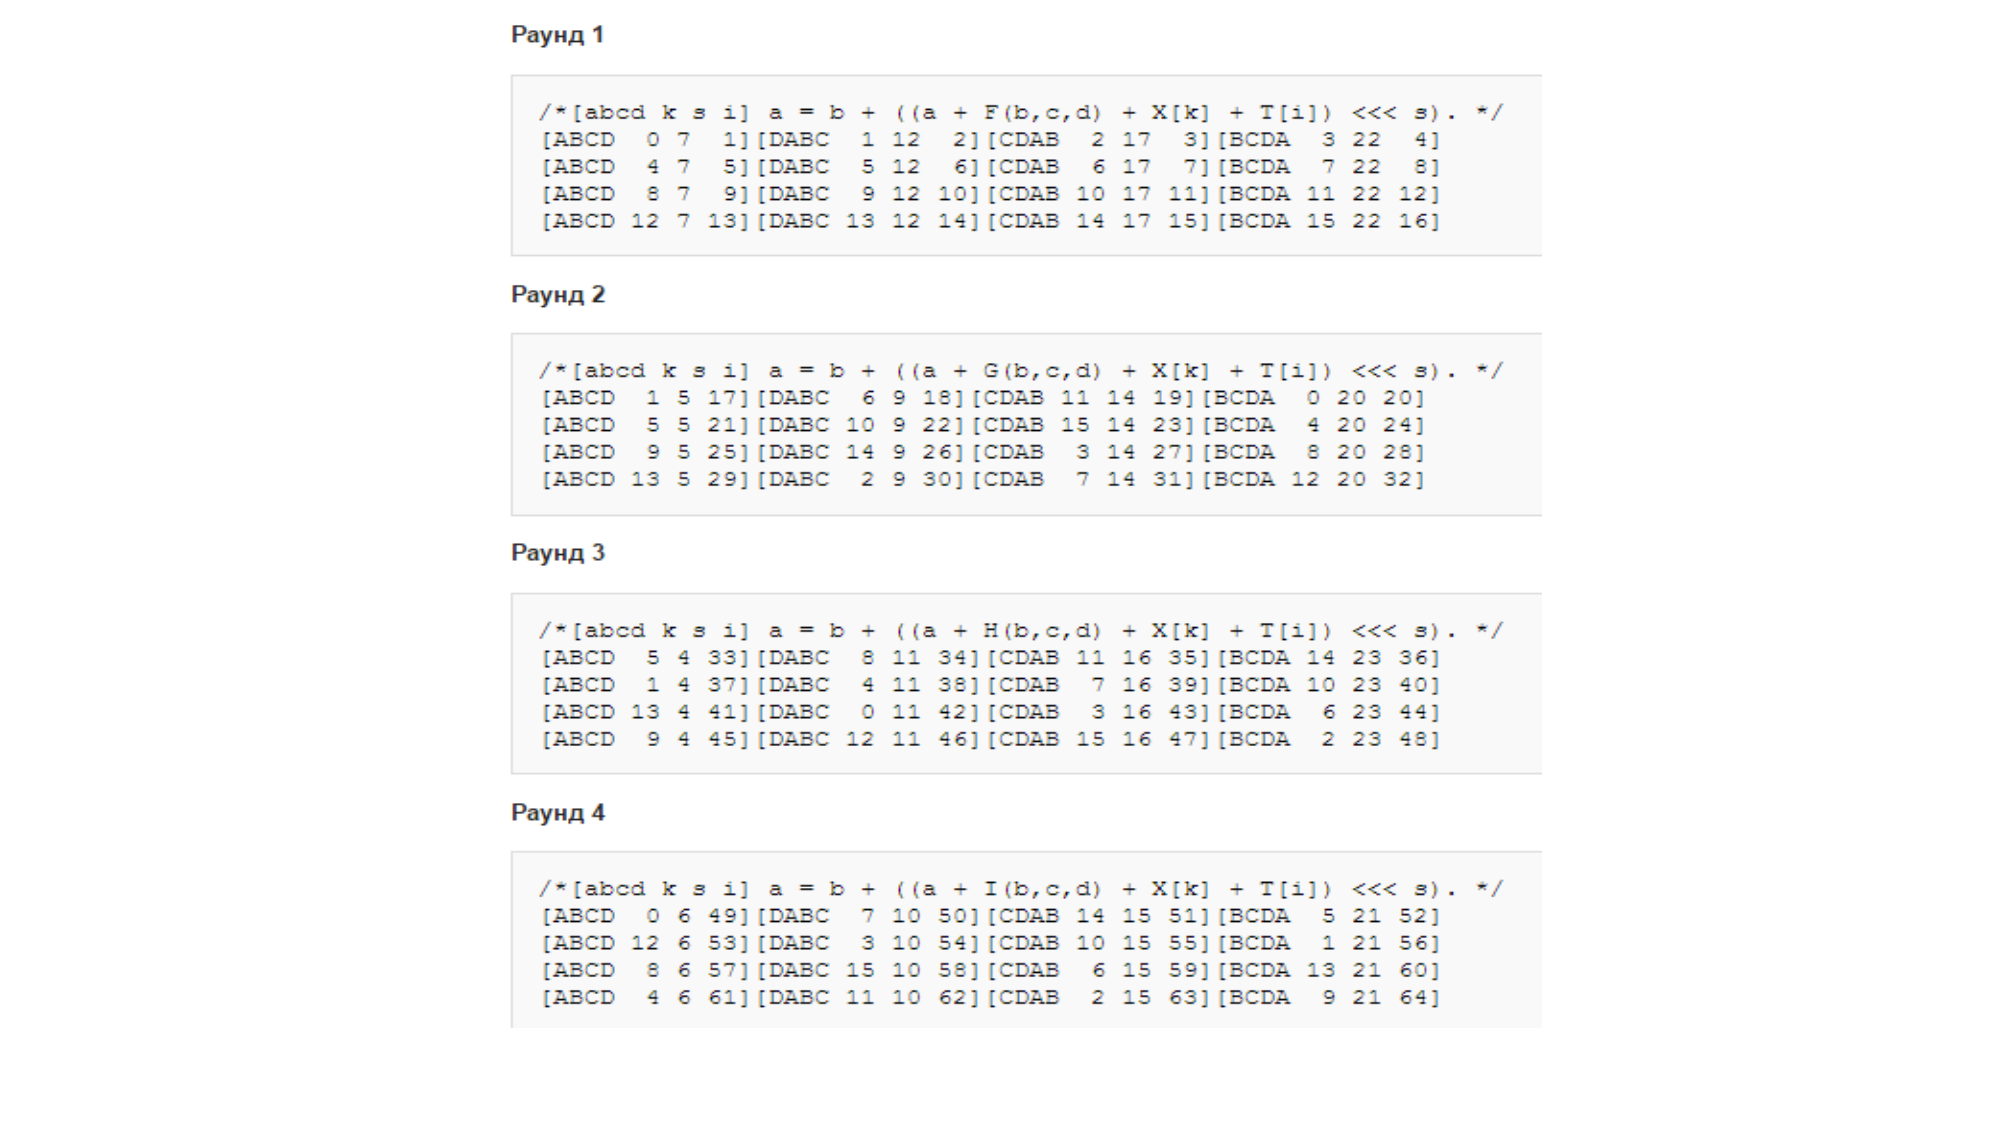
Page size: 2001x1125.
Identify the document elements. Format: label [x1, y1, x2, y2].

list [496, 24, 1542, 1028]
